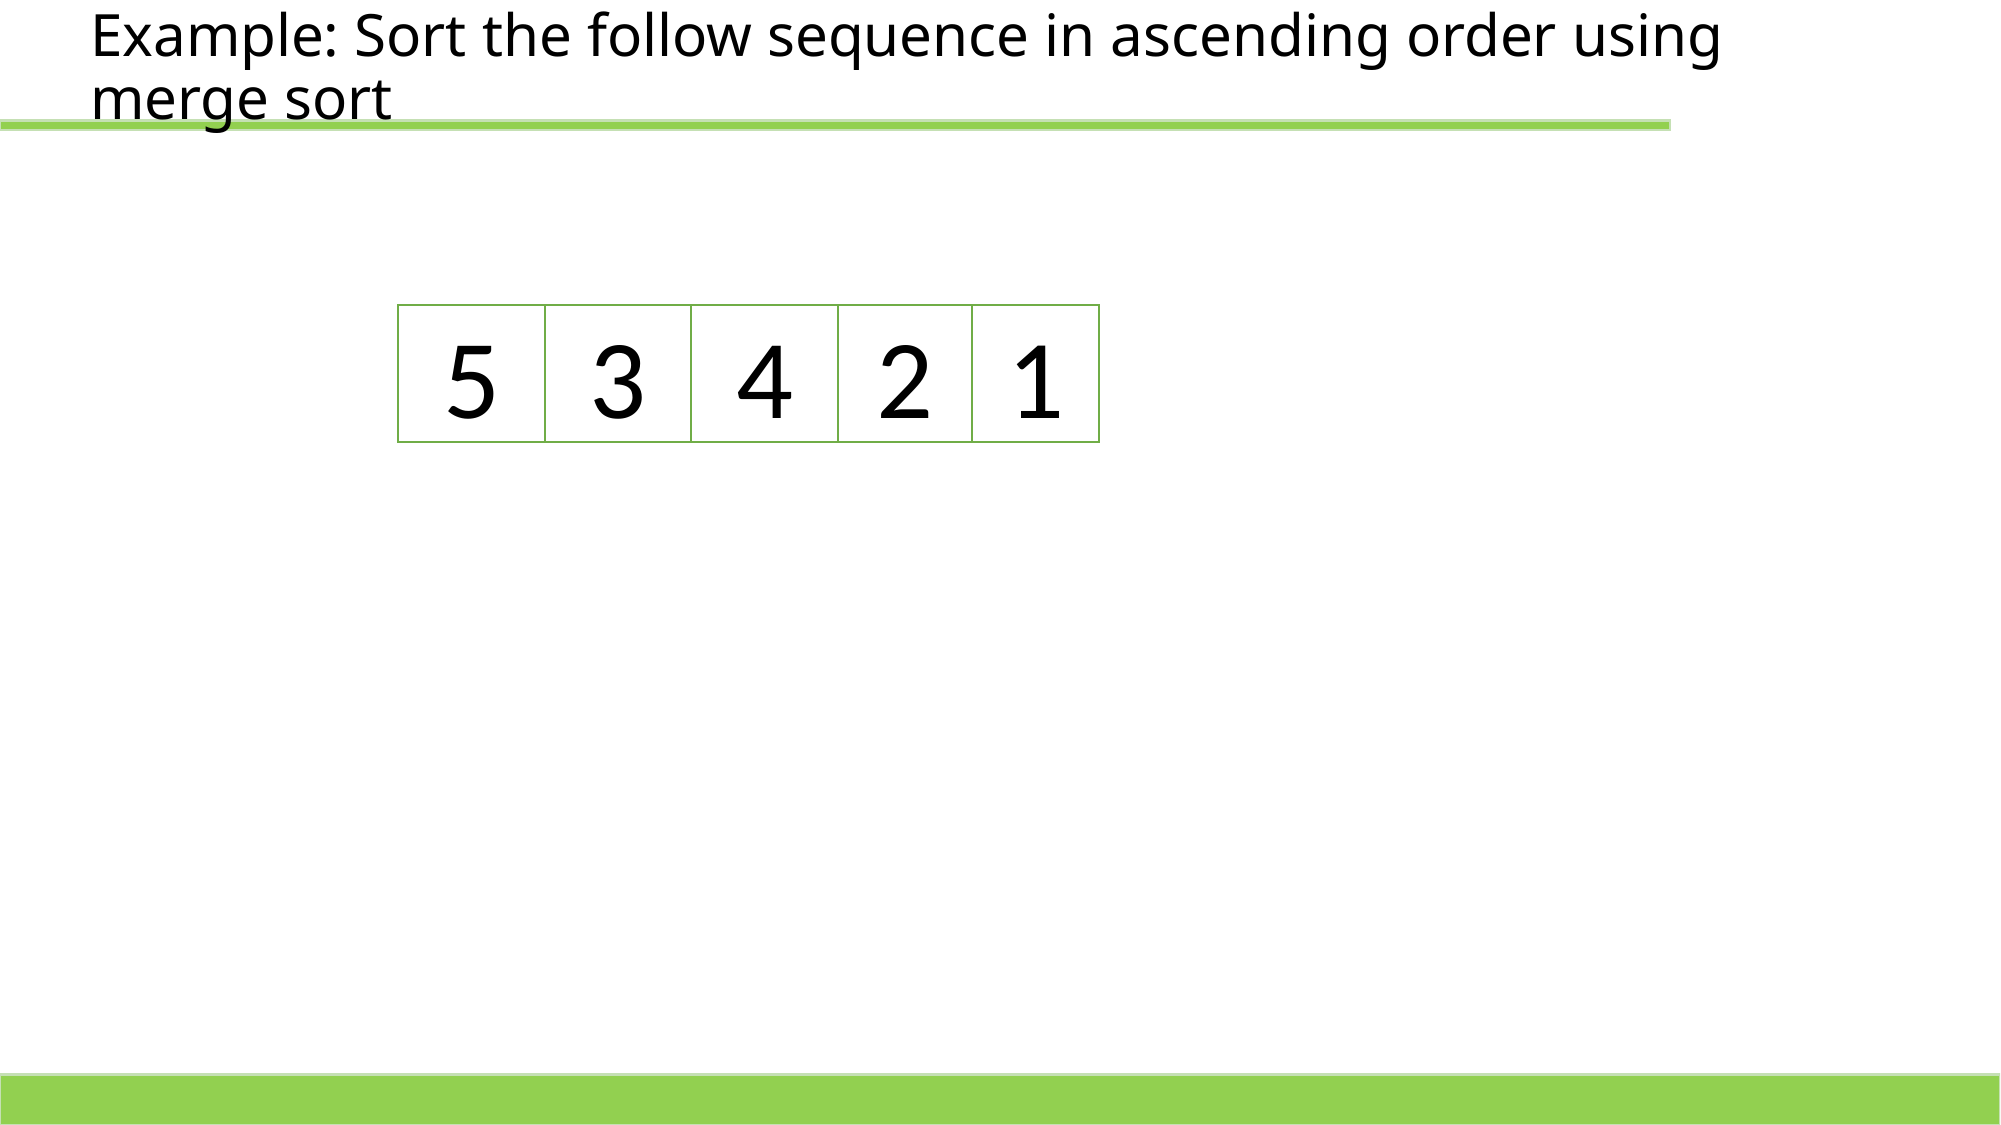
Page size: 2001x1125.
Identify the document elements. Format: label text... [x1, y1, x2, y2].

text_box 2 [837, 304, 971, 443]
text_box 5 [397, 304, 546, 443]
text_box 4 [690, 304, 837, 443]
text_box 3 [546, 304, 690, 443]
text_box 1 [971, 304, 1100, 443]
title Example: Sort the follow sequence in ascending order using merge sort [74, 0, 1925, 166]
